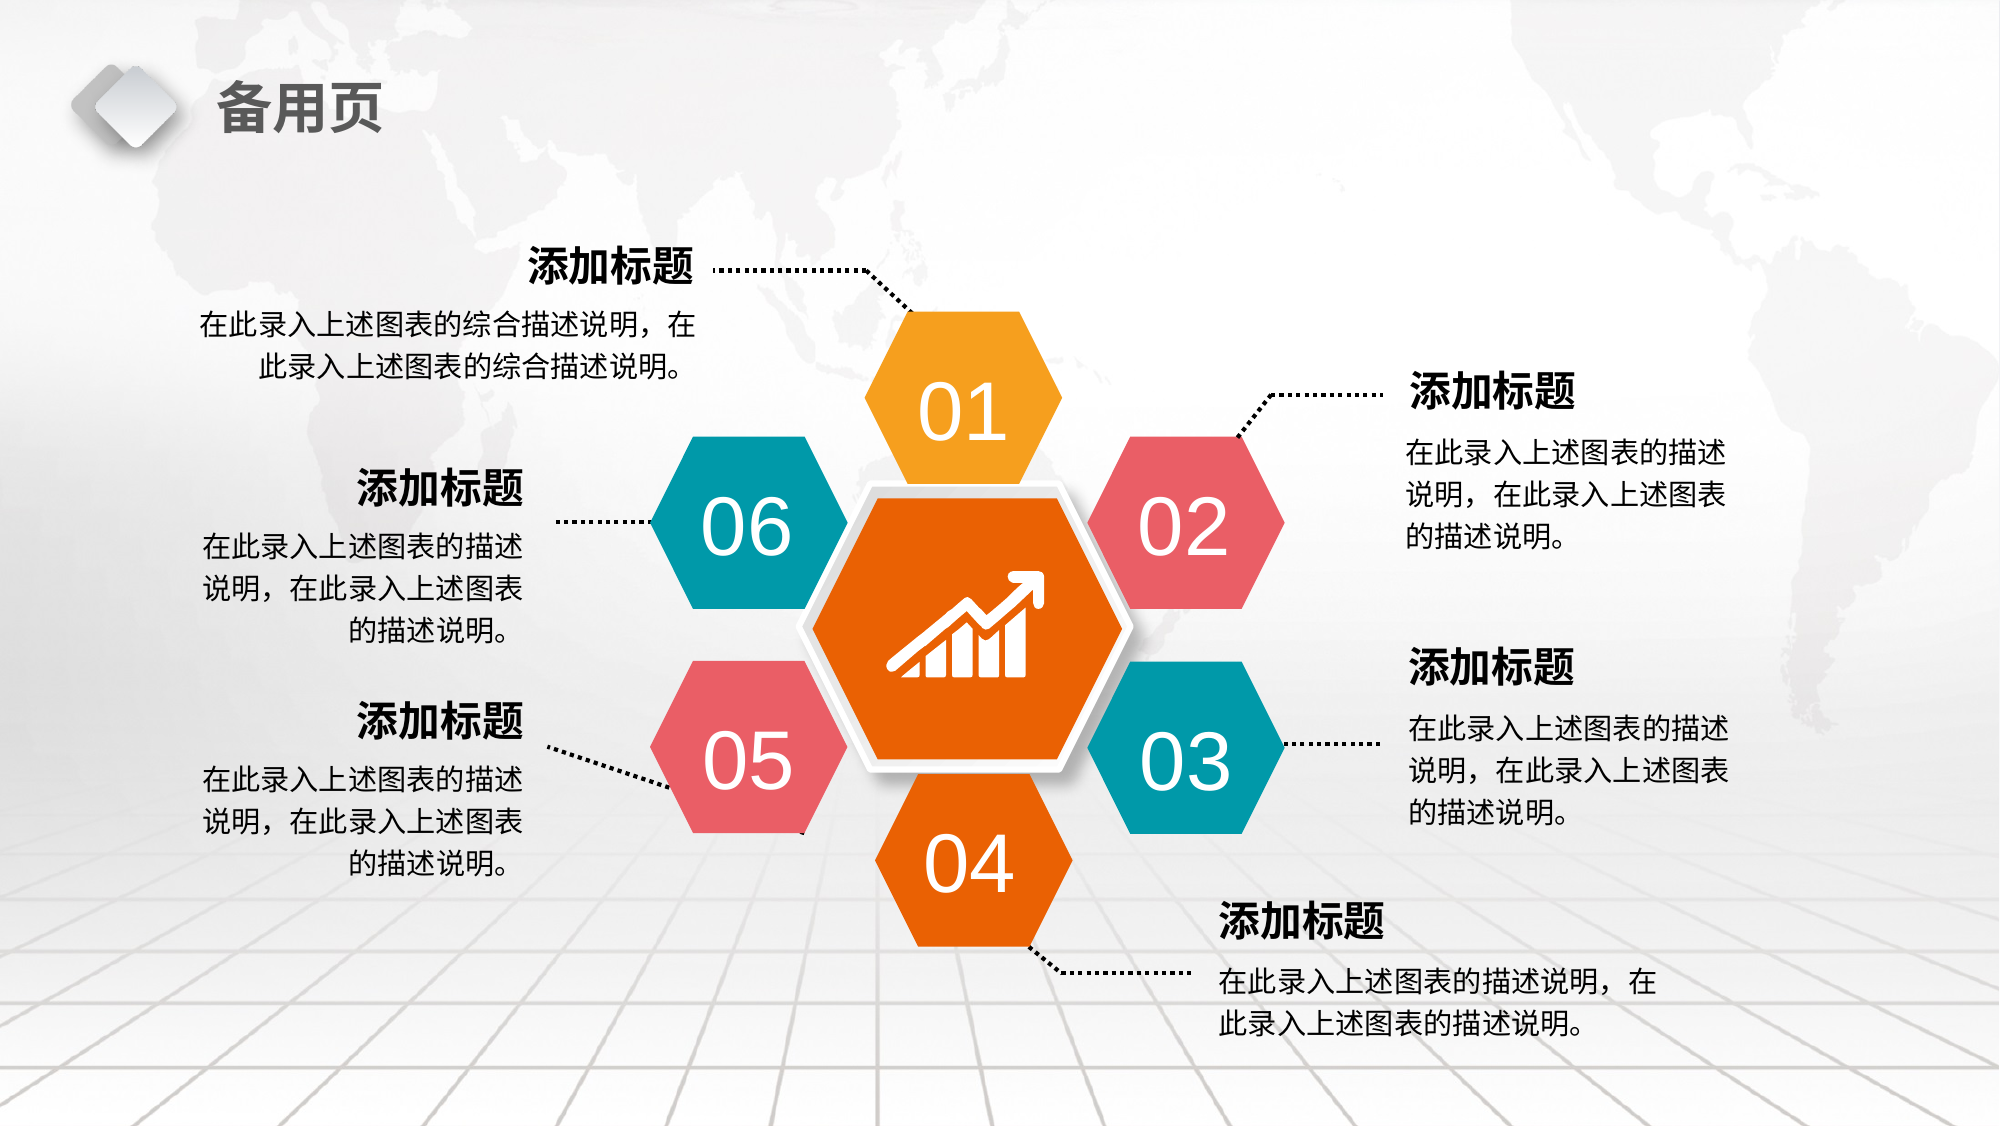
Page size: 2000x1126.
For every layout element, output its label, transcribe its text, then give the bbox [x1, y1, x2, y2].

text_box 备用页 [216, 72, 468, 140]
text_box 在此录入上述图表的描述说明，在此录入上述图表的描述说明。 [184, 746, 539, 888]
text_box 添加标题 [341, 687, 539, 746]
text_box [1126, 618, 1133, 641]
text_box [796, 618, 807, 648]
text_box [1022, 941, 1192, 974]
text_box 在此录入上述图表的综合描述说明，在此录入上述图表的综合描述说明。 [178, 291, 712, 391]
text_box 添加标题 [1203, 887, 1401, 949]
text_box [864, 311, 1063, 485]
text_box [812, 498, 1123, 760]
text_box [861, 490, 1068, 496]
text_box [712, 269, 913, 314]
picture [0, 0, 1999, 1126]
text_box 添加标题 [512, 231, 710, 291]
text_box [649, 436, 848, 610]
text_box 在此录入上述图表的描述说明，在此录入上述图表的描述说明。 [1390, 419, 1753, 561]
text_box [649, 660, 848, 834]
text_box 在此录入上述图表的描述说明，在此录入上述图表的描述说明。 [1203, 949, 1683, 1049]
text_box 在此录入上述图表的描述说明，在此录入上述图表的描述说明。 [184, 514, 539, 655]
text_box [874, 773, 1073, 947]
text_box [1086, 661, 1285, 835]
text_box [1086, 436, 1285, 610]
text_box 添加标题 [341, 454, 539, 514]
text_box 添加标题 [1394, 357, 1592, 419]
text_box 在此录入上述图表的描述说明，在此录入上述图表的描述说明。 [1393, 695, 1756, 837]
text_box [1237, 394, 1383, 438]
text_box 添加标题 [1393, 633, 1591, 695]
